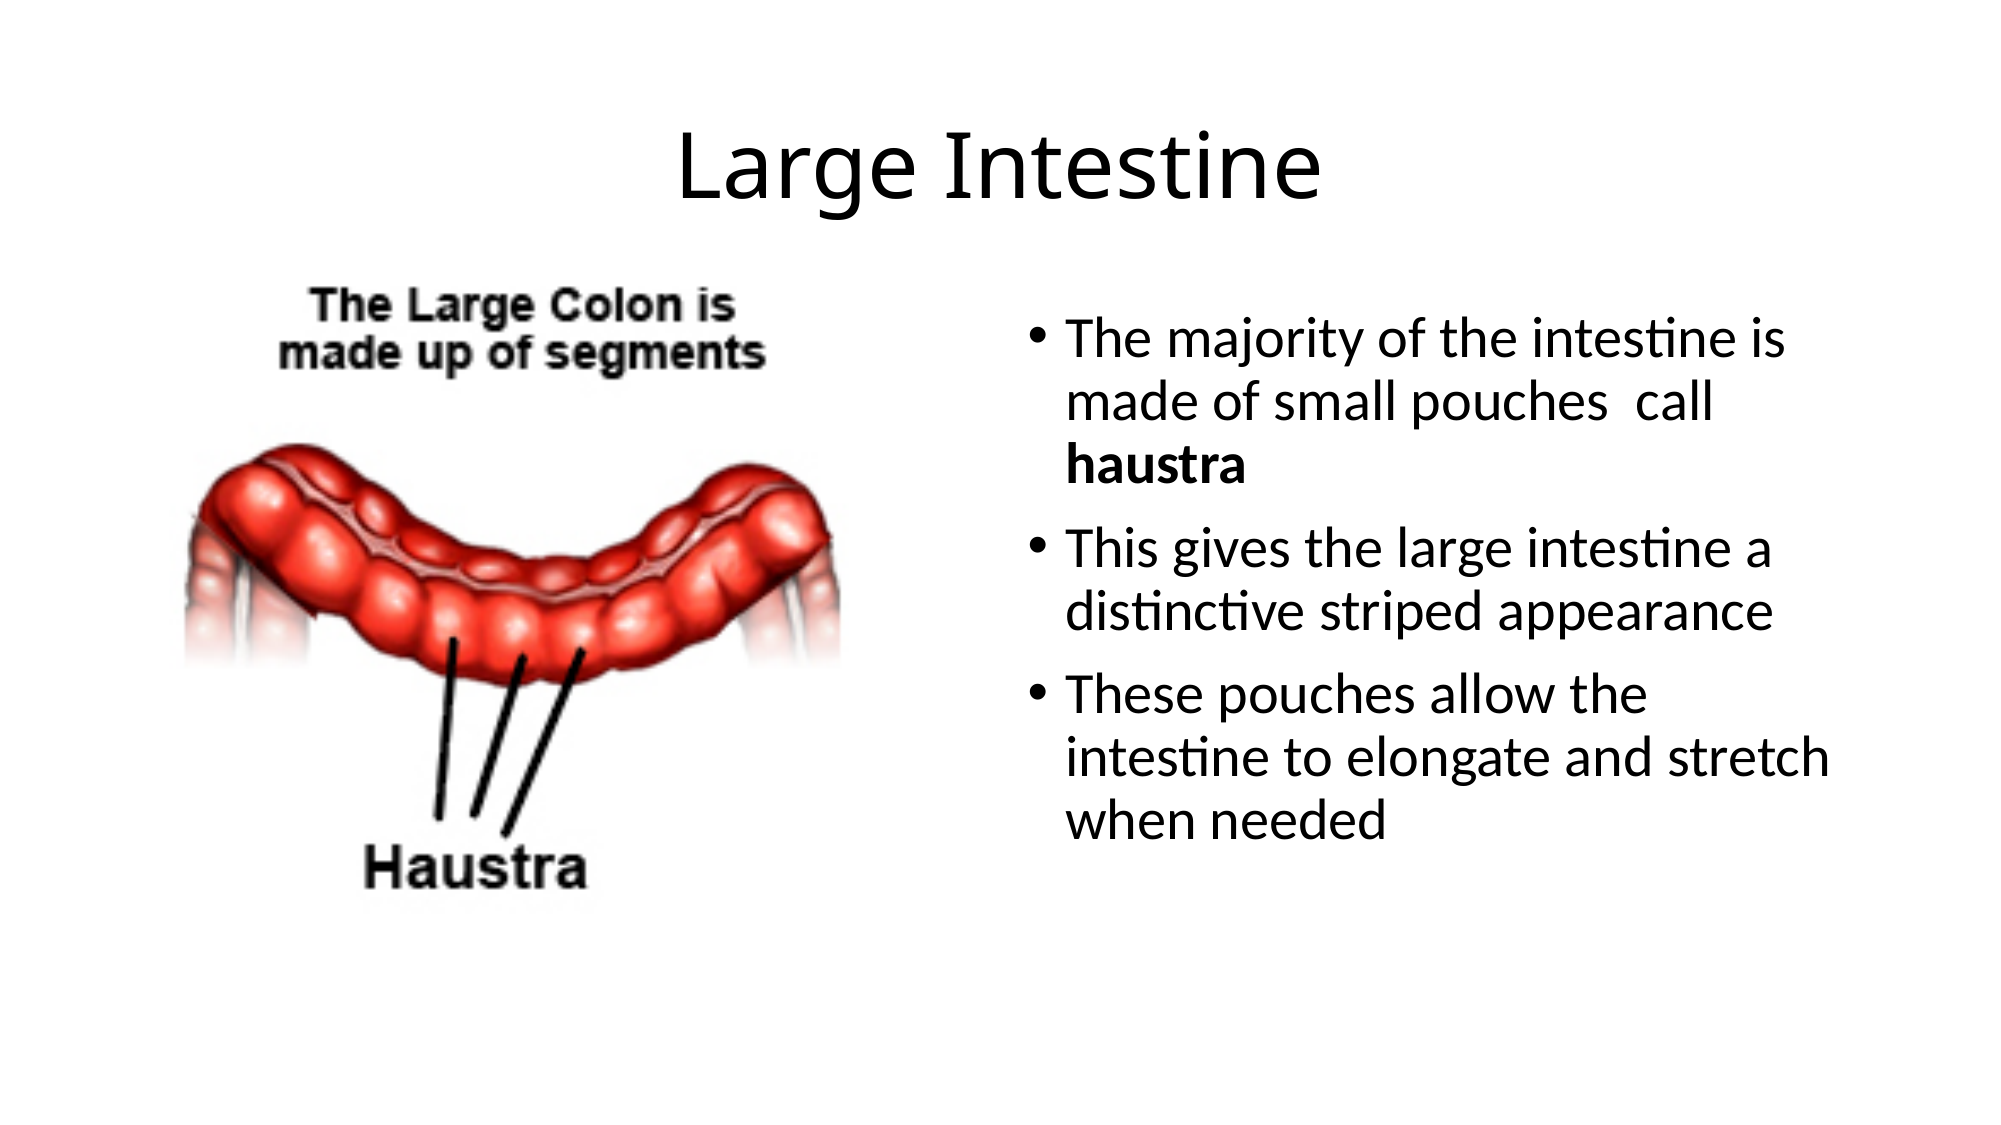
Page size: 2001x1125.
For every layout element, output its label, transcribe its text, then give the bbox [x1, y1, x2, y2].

list The majority of the intestine is made of small pouches call haustra This gives the large intestine a distinctive striped appearance These pouches allow the intestine to elongate and stretch when needed [1012, 299, 1863, 1014]
title Large Intestine [137, 59, 1863, 278]
picture [169, 247, 899, 1046]
